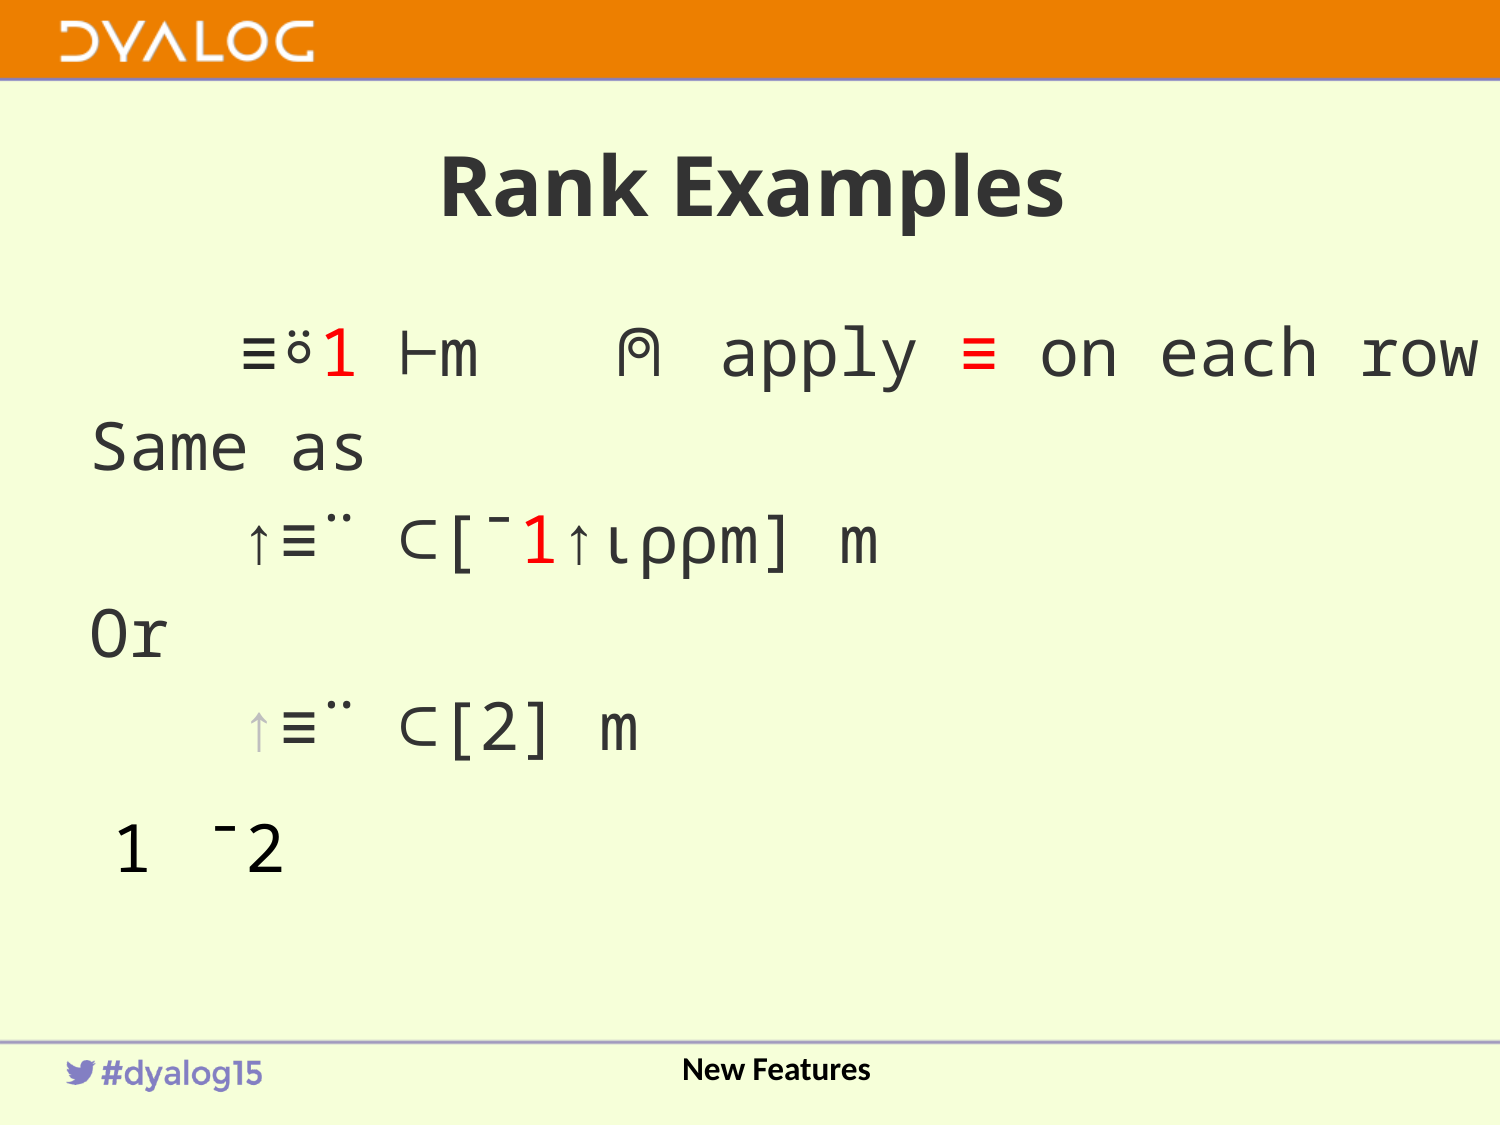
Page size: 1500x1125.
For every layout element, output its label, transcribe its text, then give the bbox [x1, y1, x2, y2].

text_box 1 [97, 798, 168, 894]
list ≡⍤1 ⊢m ⍝ apply ≡ on each row Same as ↑≡¨ ⊂[¯1↑⍳⍴⍴m] m Or ↑≡¨ ⊂[2] m [75, 302, 1500, 1005]
footer New Features [667, 1039, 892, 1100]
title Rank Examples [76, 125, 1427, 256]
picture [0, 0, 1500, 1125]
text_box ¯2 [190, 798, 301, 974]
